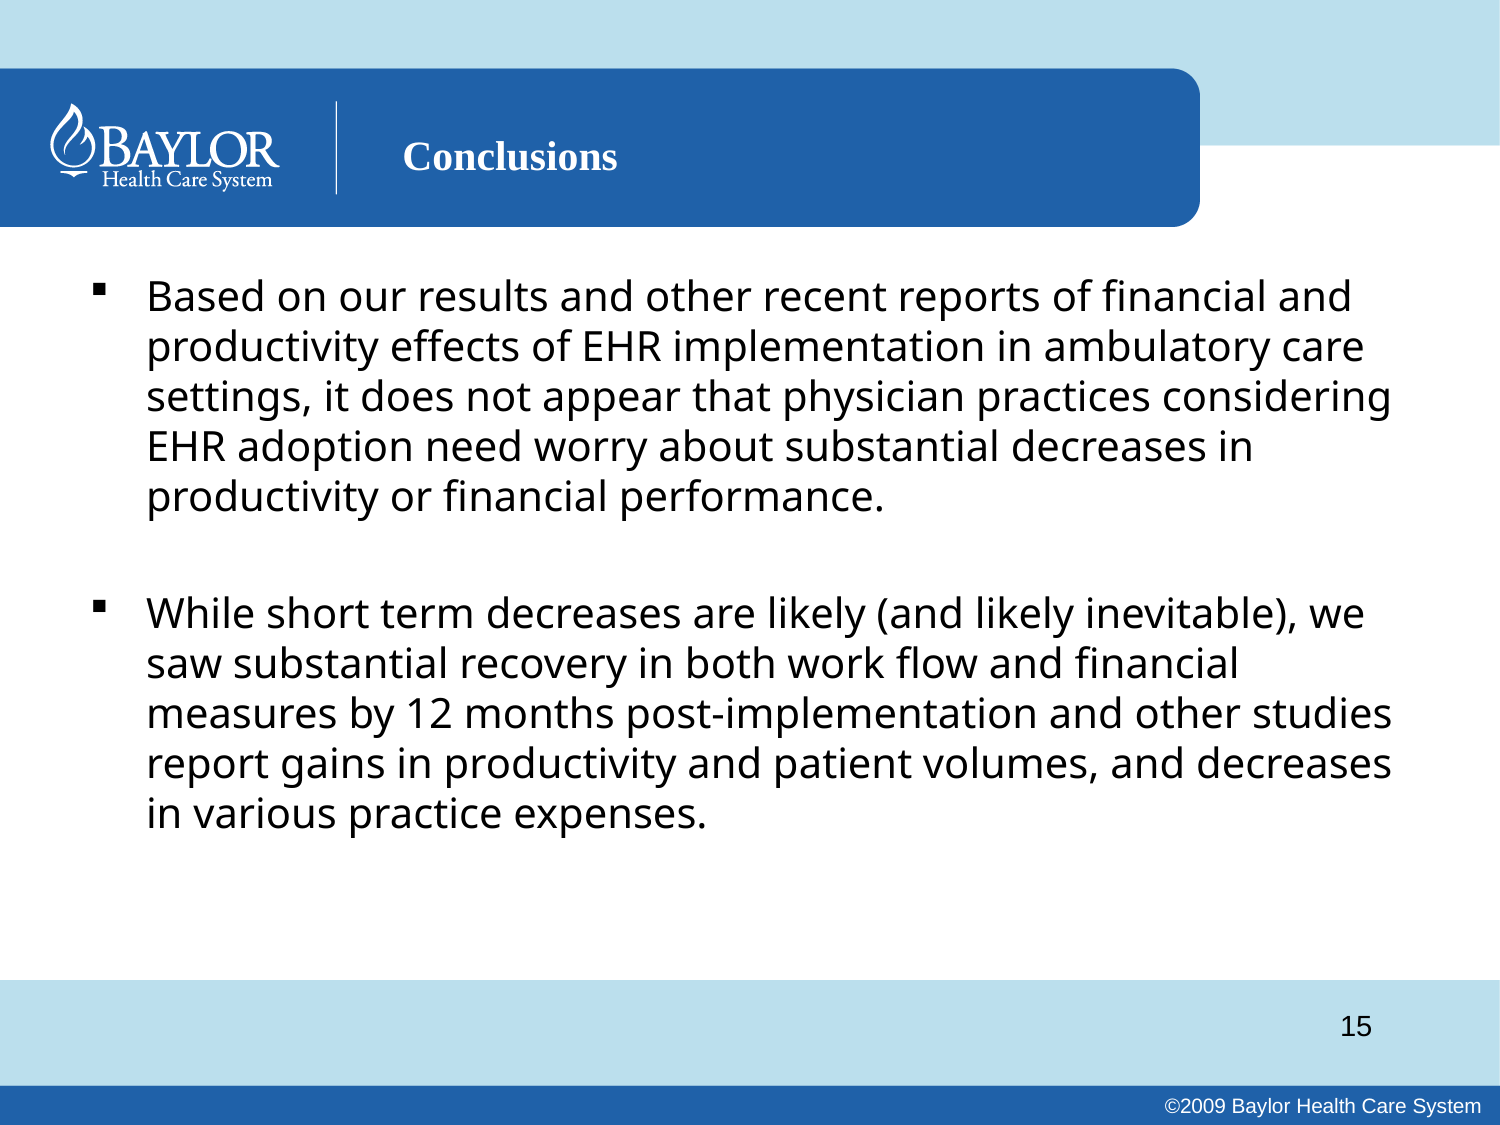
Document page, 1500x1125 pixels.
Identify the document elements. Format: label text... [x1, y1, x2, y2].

picture [0, 0, 1500, 1125]
title Conclusions [387, 75, 1200, 233]
slide_number 15 [1074, 999, 1388, 1076]
list Based on our results and other recent reports of financial and productivity effects of EHR implementation in ambulatory care settings, it does not appear that physician practices considering EHR adoption need worry about substantial decreases in productivity or financial performance. While short term decreases are likely (and likely inevitable), we saw substantial recovery in both work flow and financial measures by 12 months post-implementation and other studies report gains in productivity and patient volumes, and decreases in various practice expenses. [75, 262, 1425, 975]
